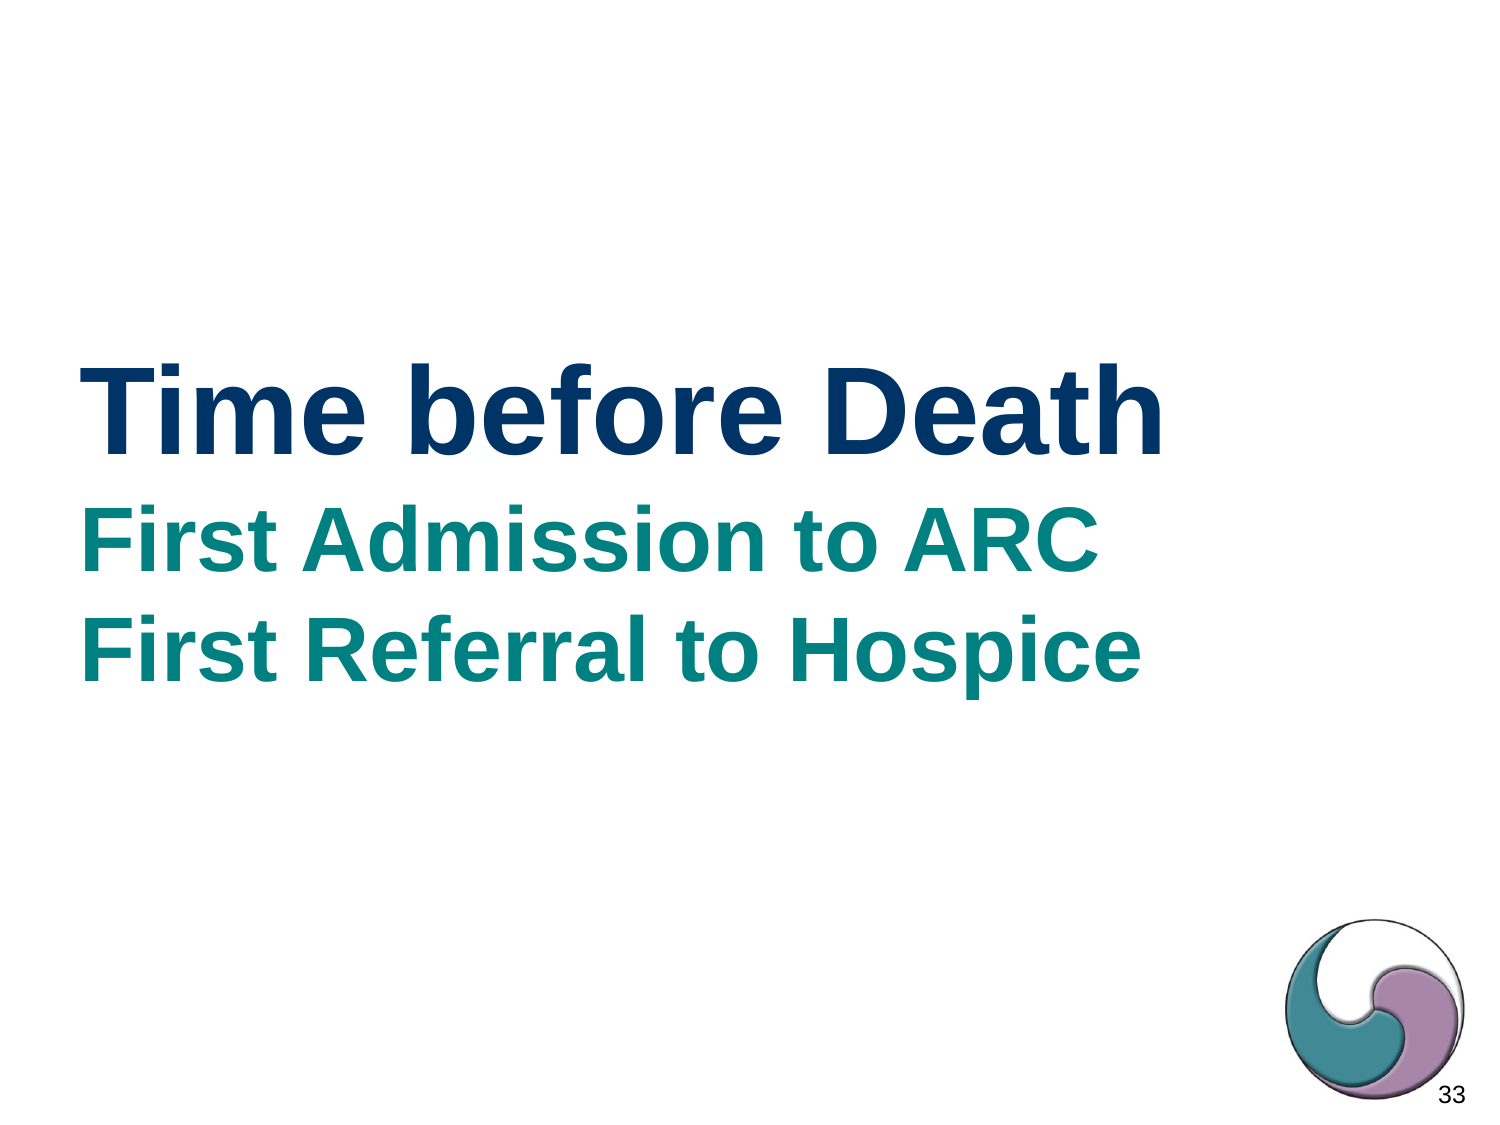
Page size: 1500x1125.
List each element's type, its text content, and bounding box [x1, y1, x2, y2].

picture [1281, 916, 1468, 1101]
title Time before Death First Admission to ARC First Referral to Hospice [64, 420, 1500, 609]
